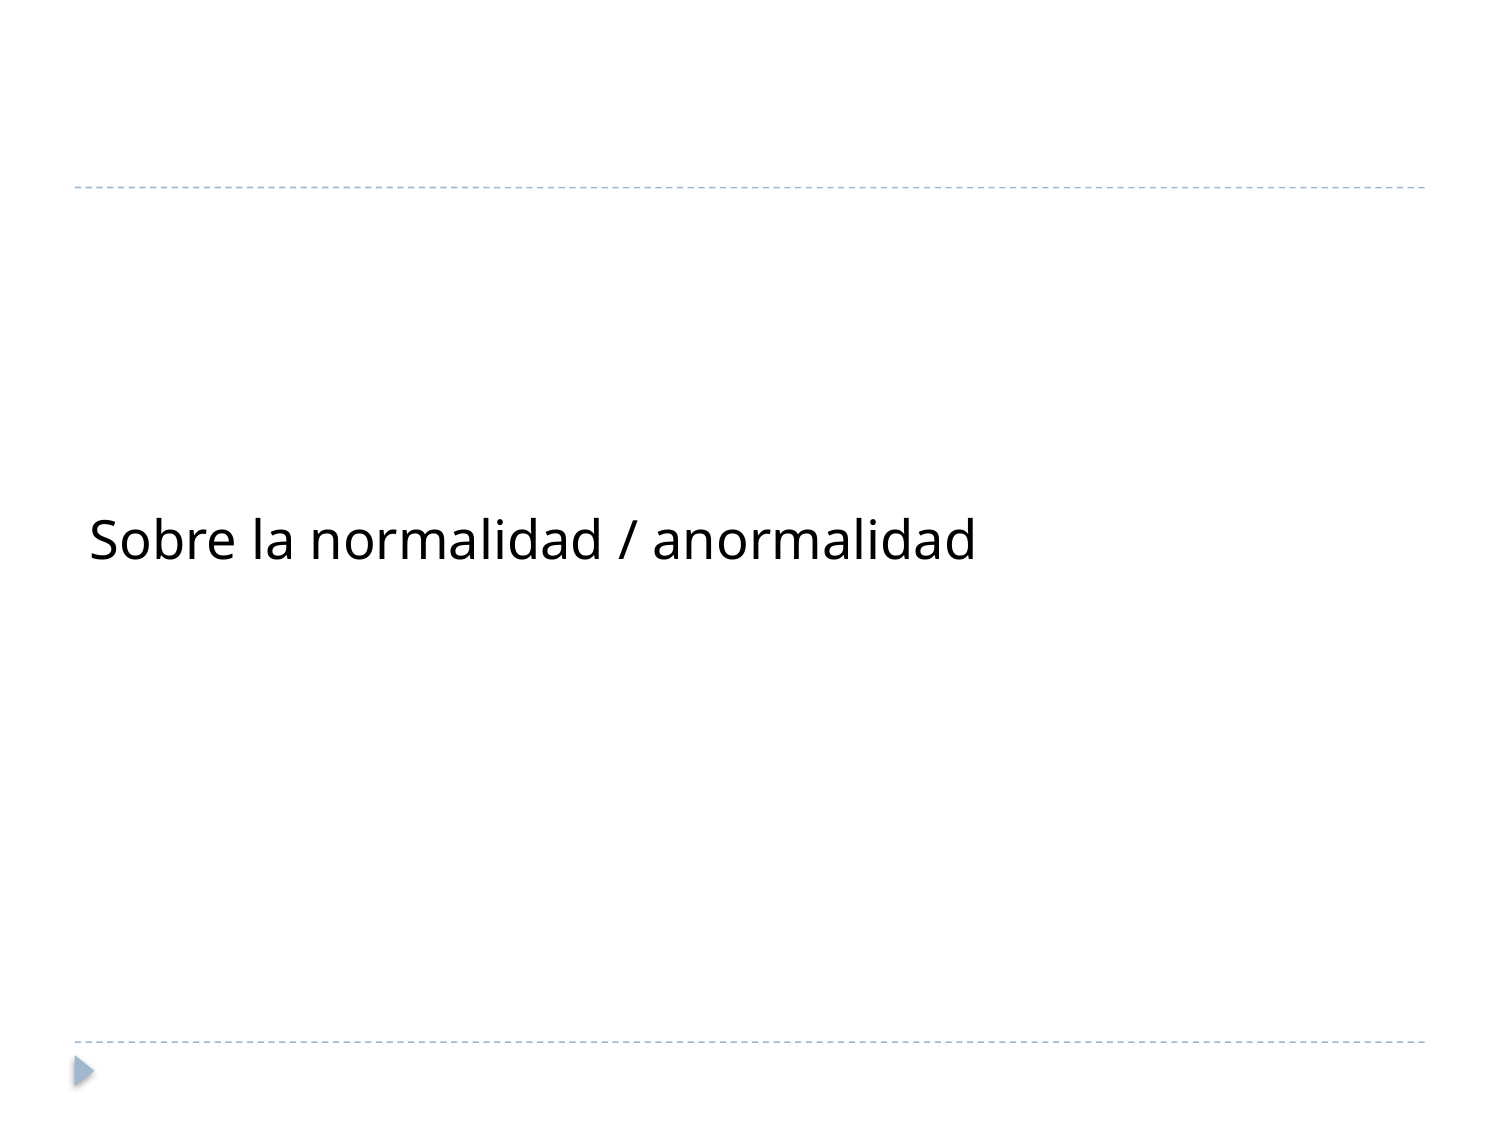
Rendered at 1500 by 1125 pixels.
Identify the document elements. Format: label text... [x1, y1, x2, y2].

list Sobre la normalidad / anormalidad [75, 420, 1425, 705]
